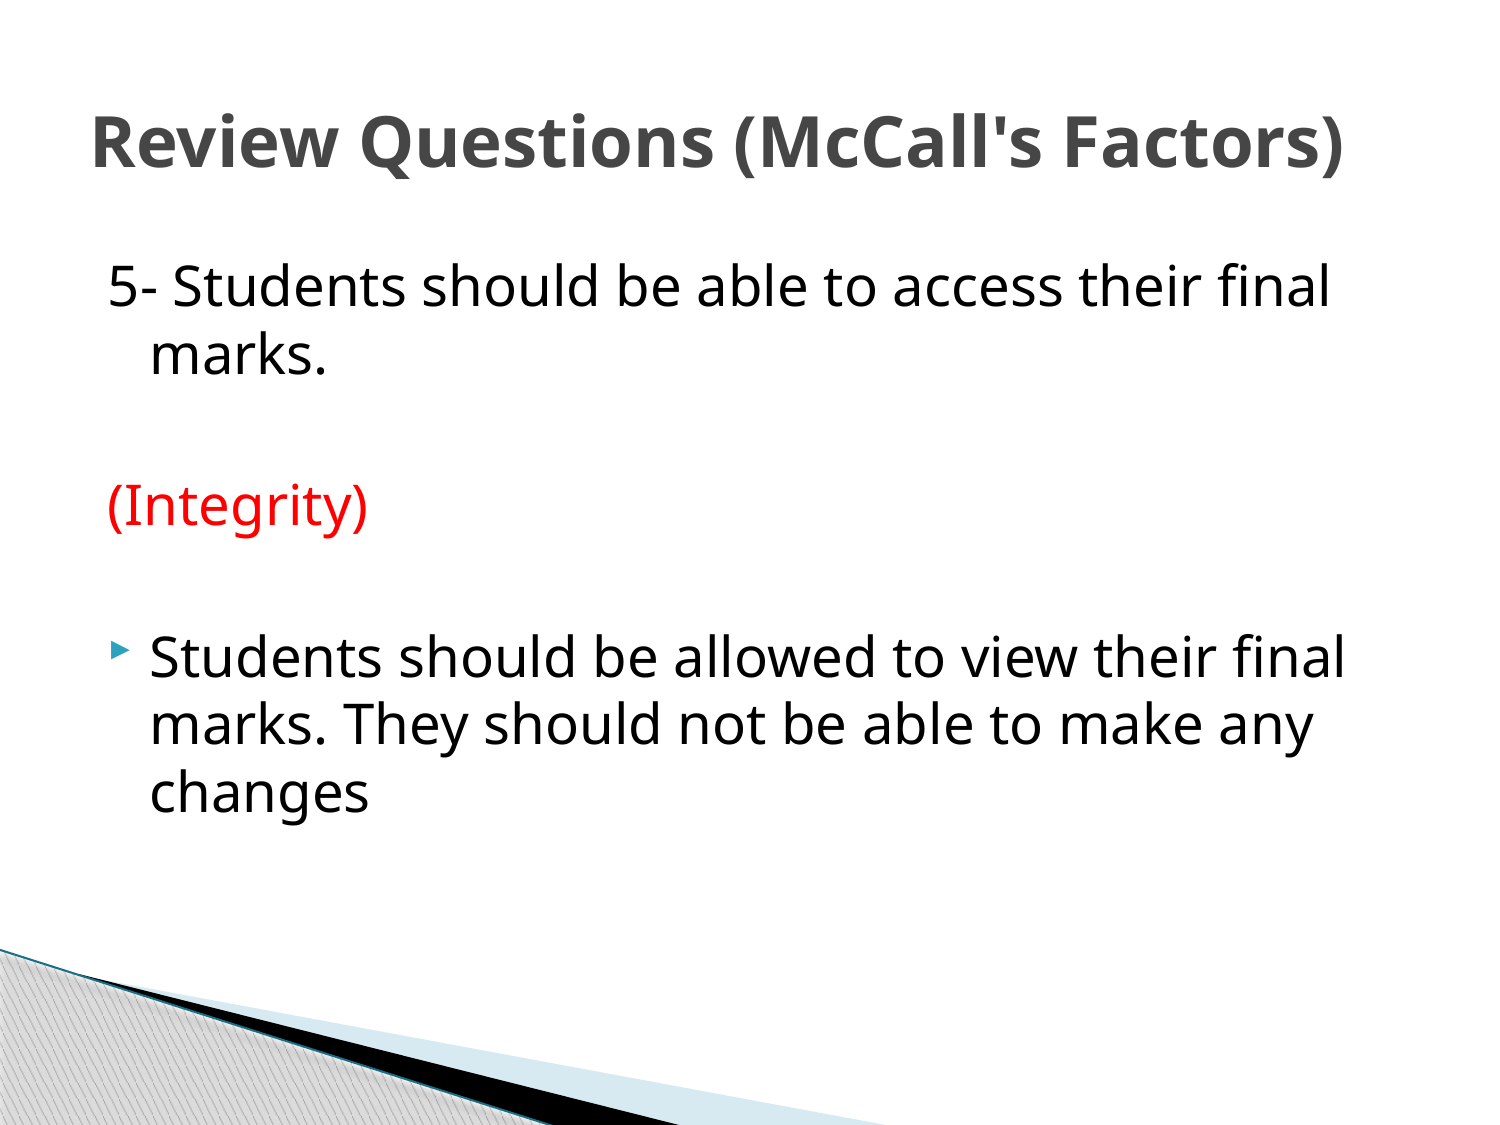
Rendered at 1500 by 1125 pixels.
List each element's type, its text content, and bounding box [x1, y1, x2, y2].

list 5- Students should be able to access their final marks. (Integrity) Students should be allowed to view their final marks. They should not be able to make any changes [74, 242, 1426, 986]
title Review Questions (McCall's Factors) [75, 45, 1425, 233]
